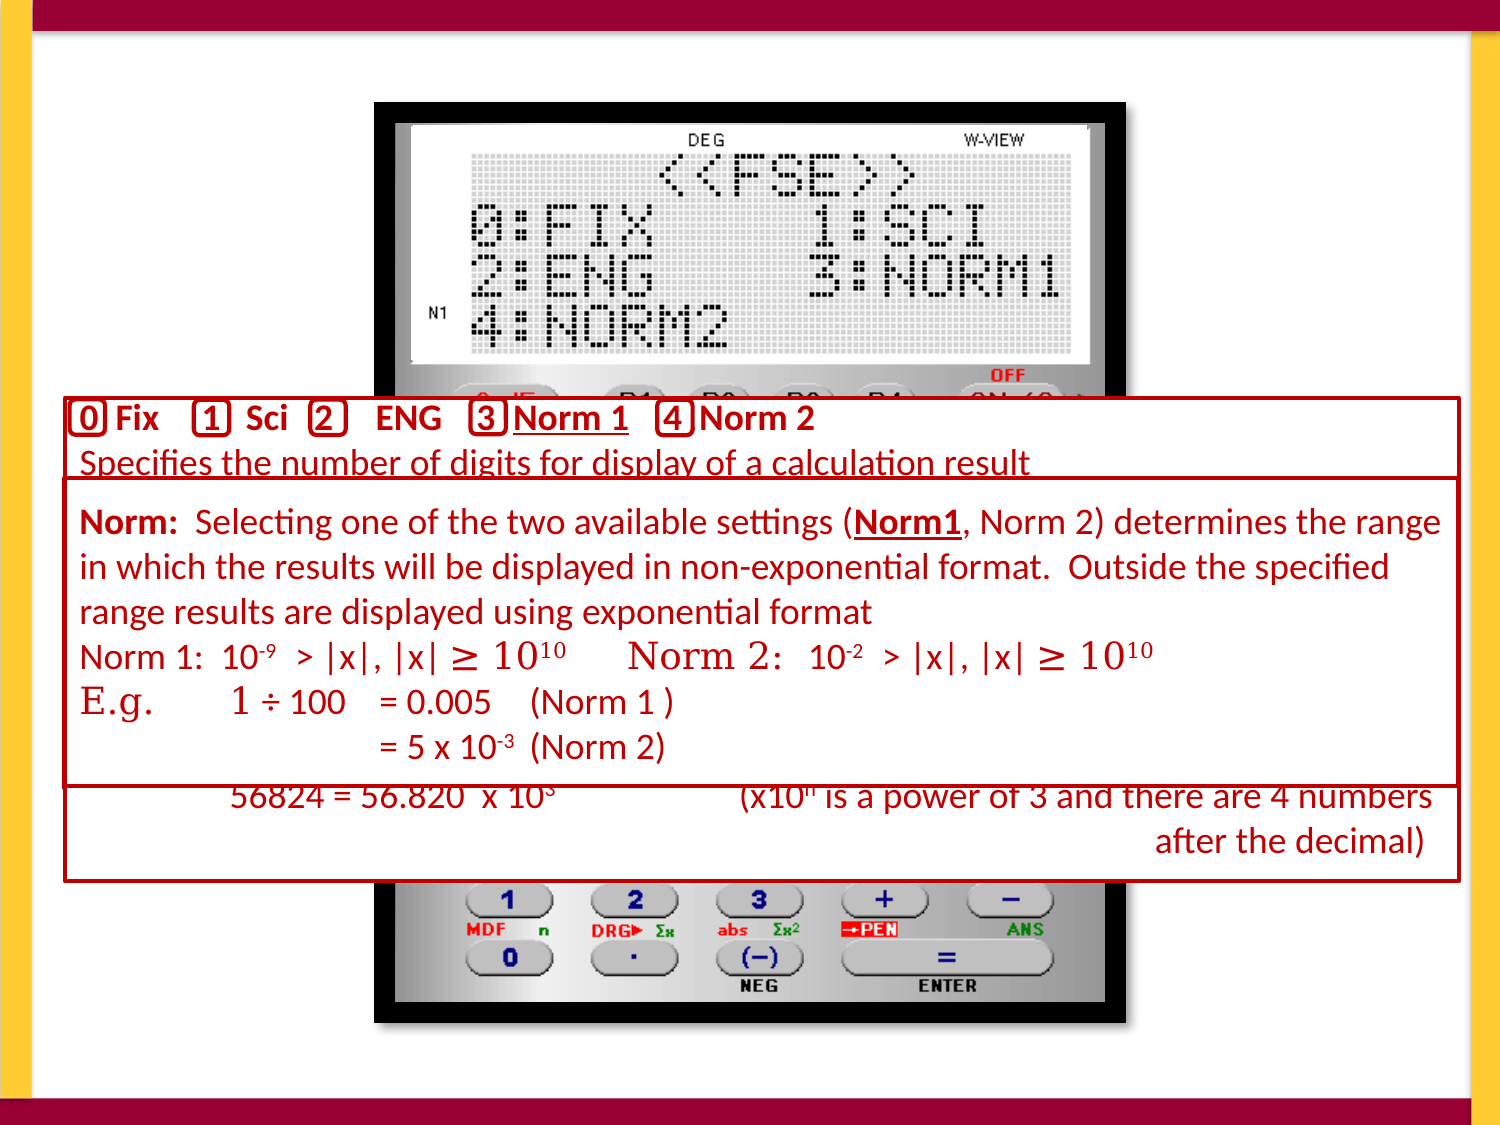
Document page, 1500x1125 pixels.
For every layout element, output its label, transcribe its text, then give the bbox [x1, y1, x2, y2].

picture [395, 883, 1105, 1002]
text_box ENG: Engineering notation The value you specify (from 1 to 10) controls the number of decimal places for displayed calculation results. Calculation results are rounded off to the specified digit before being displayed. Note that exponents occur only in multiples of positive and negative 3. Engineering notation only allows multiples of 3 as exponents. e.g. when ENG is SET UP to 4 56824 = 56.820 x 103 (x10n is a power of 3 and there are 4 numbers after the decimal) [63, 485, 1461, 883]
text_box Norm: Selecting one of the two available settings (Norm1, Norm 2) determines the range in which the results will be displayed in non-exponential format. Outside the specified range results are displayed using exponential format Norm 1: 10-9 > |x|, |x| ≥ 1010 Norm 2: 10-2 > |x|, |x| ≥ 1010 E.g. 1 ÷ 100 = 0.005 (Norm 1 ) = 5 x 10-3 (Norm 2) [62, 485, 1460, 788]
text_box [64, 397, 1459, 479]
picture [395, 123, 1105, 396]
